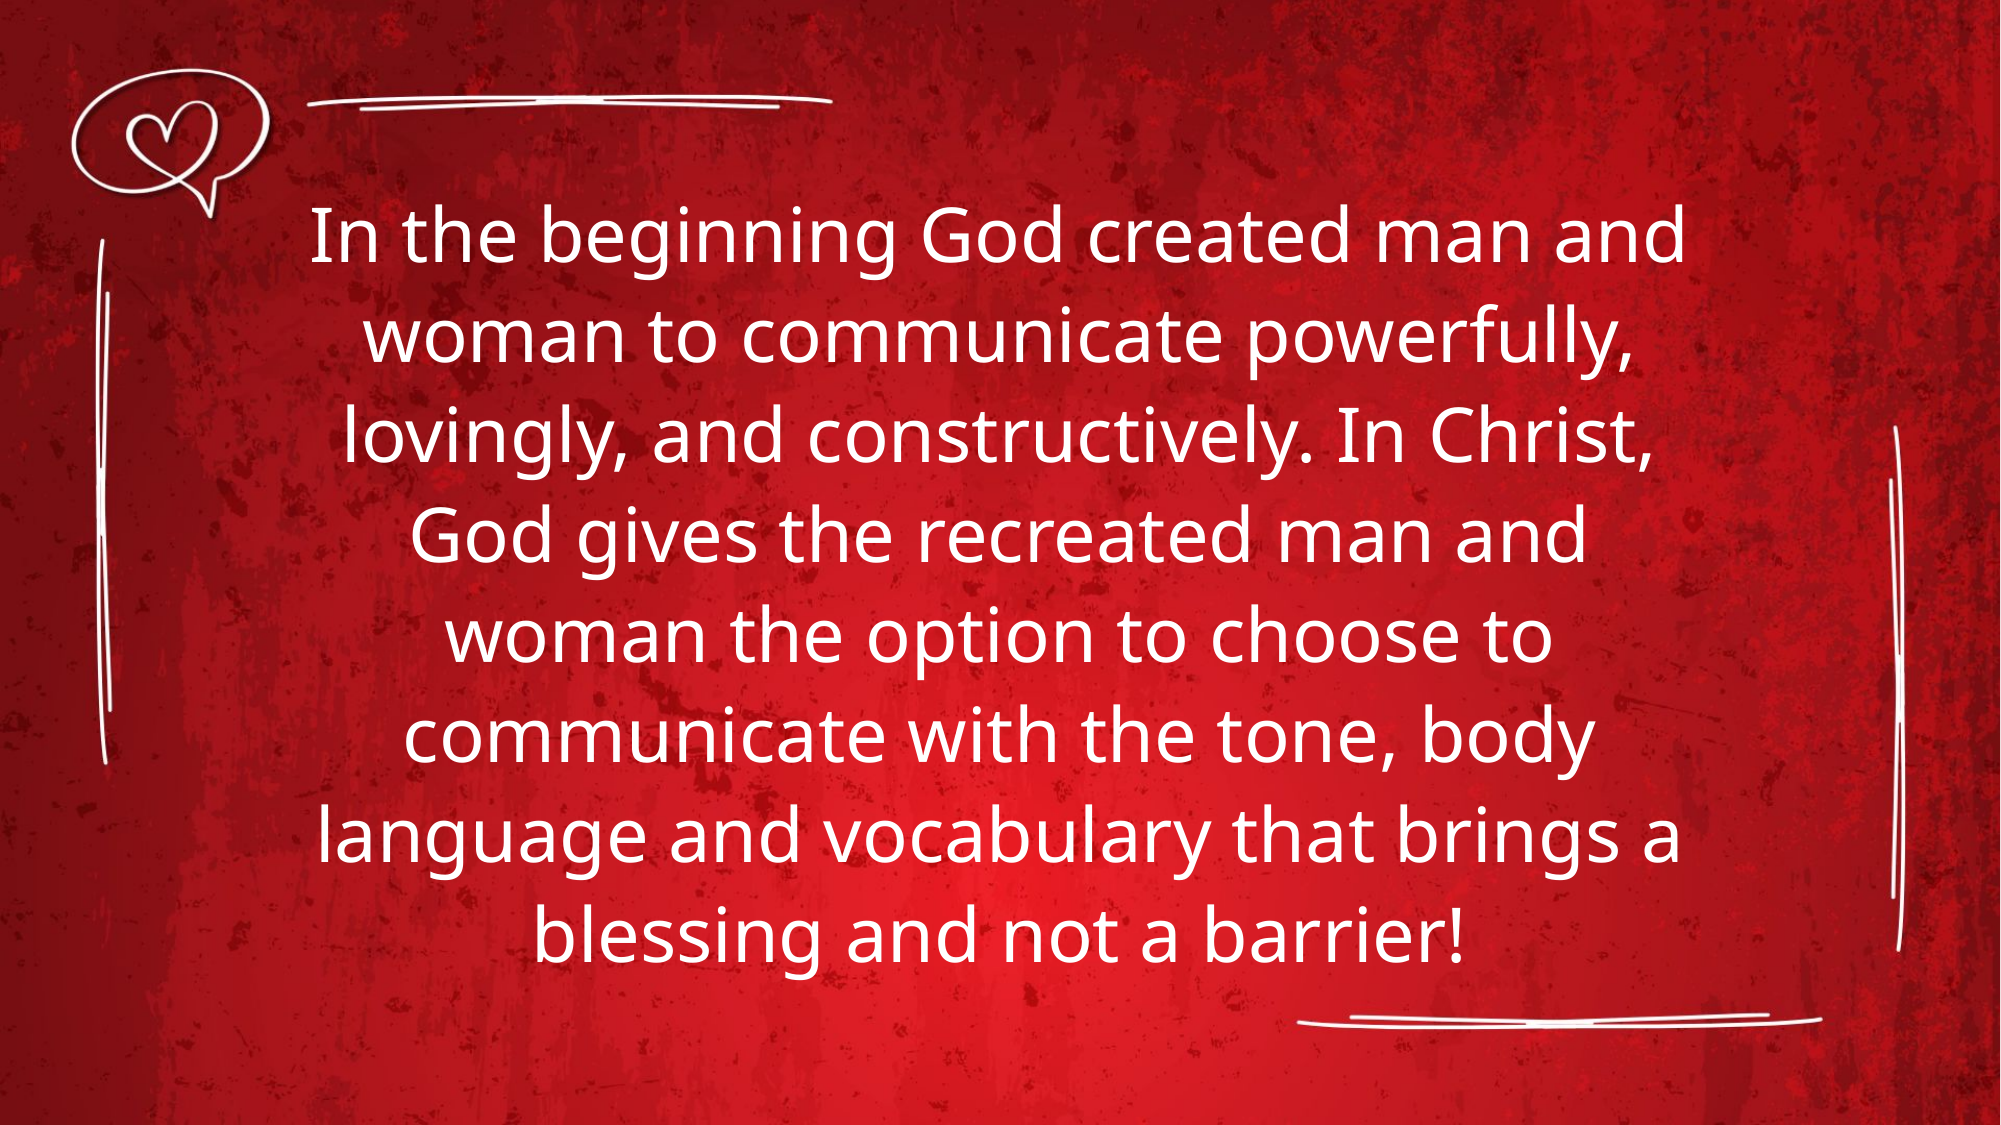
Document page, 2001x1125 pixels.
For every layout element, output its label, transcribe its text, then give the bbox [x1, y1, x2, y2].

picture [0, 0, 2001, 1125]
list In the beginning God created man and woman to communicate powerfully, lovingly, and constructively. In Christ, God gives the recreated man and woman the option to choose to communicate with the tone, body language and vocabulary that brings a blessing and not a barrier! [277, 161, 1723, 994]
